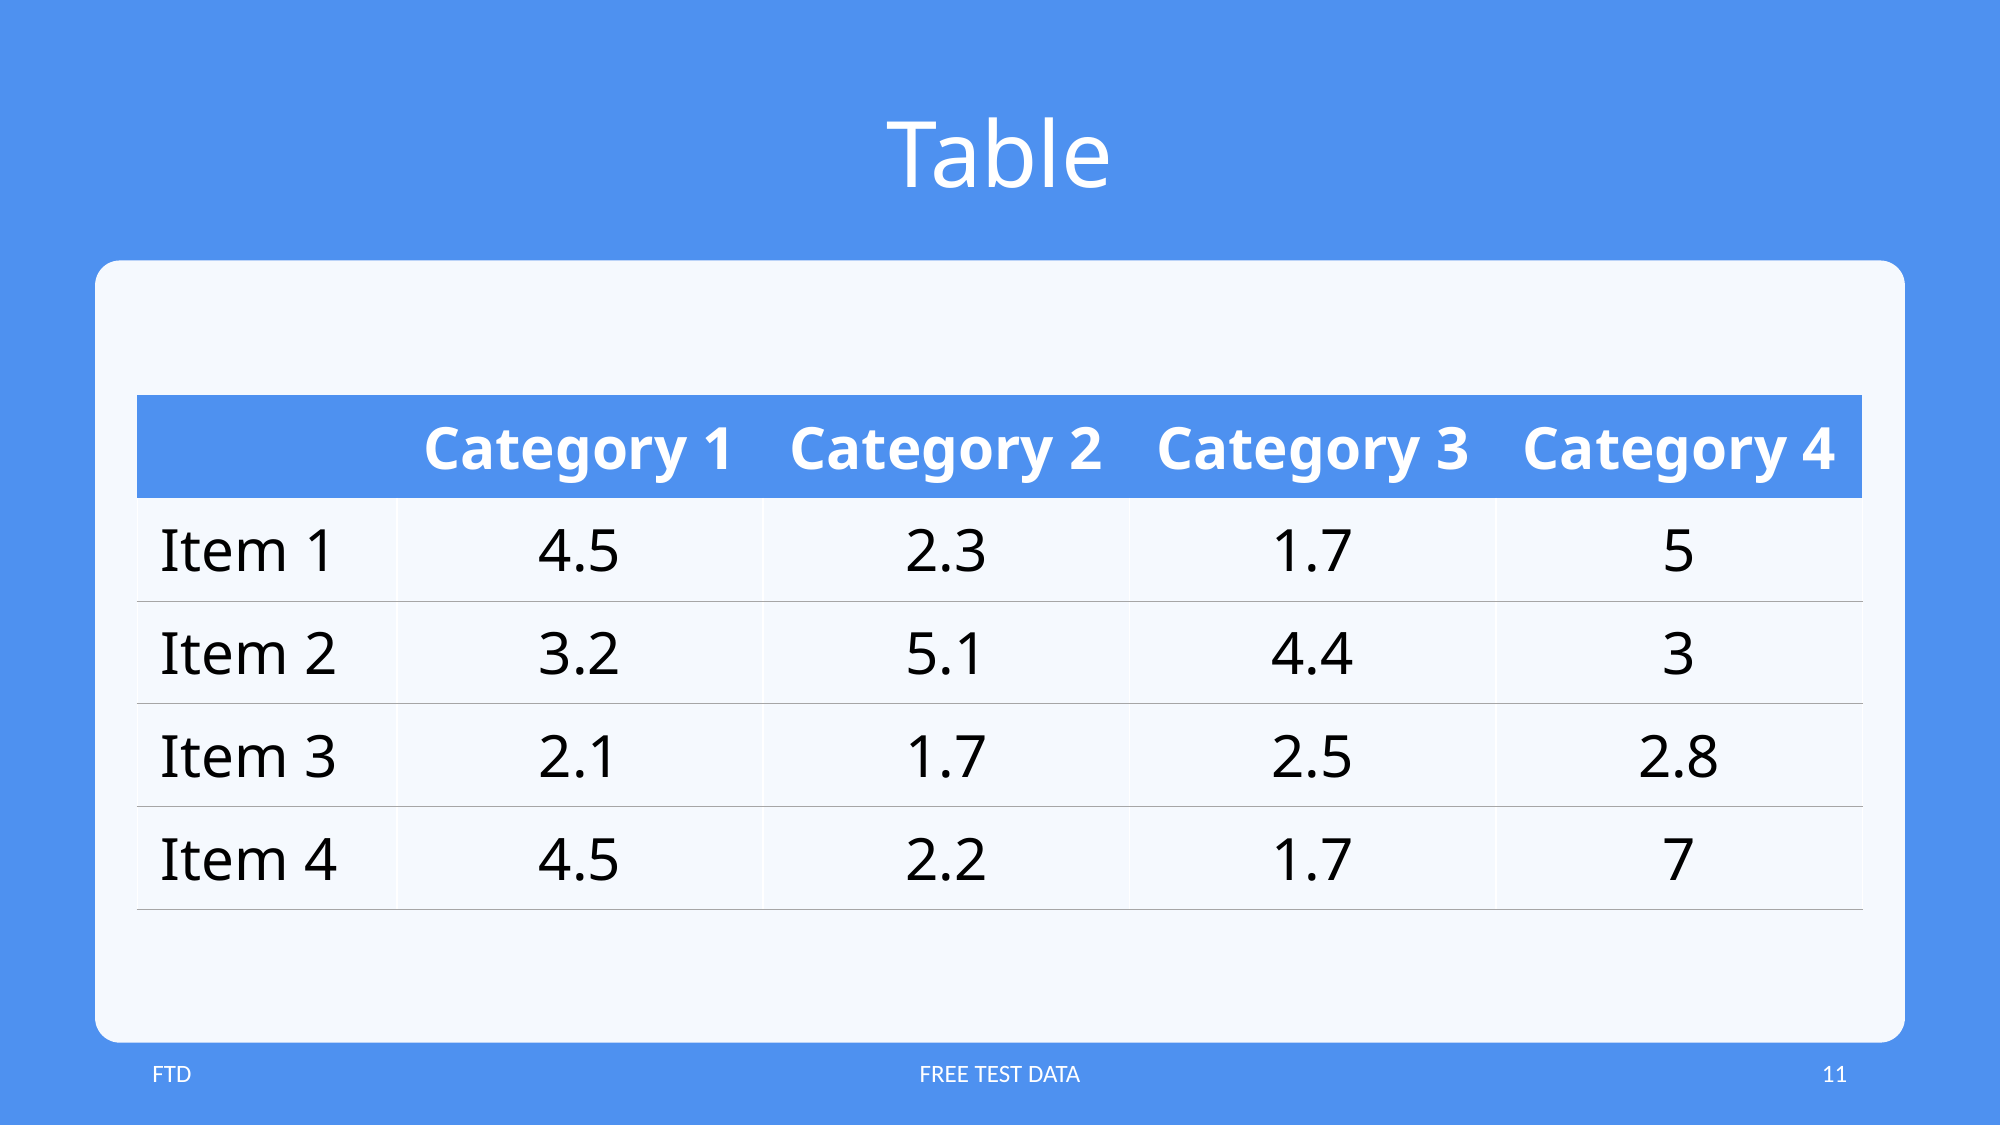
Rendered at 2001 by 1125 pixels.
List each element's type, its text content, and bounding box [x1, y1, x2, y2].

table_header Category 3 [1130, 395, 1496, 498]
table_cell 4.4 [1130, 602, 1495, 703]
table_cell Item 1 [138, 498, 396, 601]
table_cell 4.5 [398, 807, 762, 909]
table_header Category 1 [397, 395, 763, 498]
table_header Category 2 [763, 395, 1130, 498]
text_box [0, 0, 2000, 1125]
table_cell 1.7 [764, 704, 1129, 806]
table_cell 5 [1497, 498, 1862, 601]
table_cell 5.1 [764, 602, 1129, 703]
table_cell 7 [1497, 807, 1862, 909]
table_cell Item 4 [138, 807, 396, 909]
title Table [137, 75, 1863, 241]
table_cell 2.1 [398, 704, 762, 806]
table_cell Item 3 [138, 704, 396, 806]
slide_number 11 [1412, 1042, 1863, 1103]
table_header [137, 395, 397, 498]
table_cell 2.2 [764, 807, 1129, 909]
table_cell 2.3 [764, 498, 1129, 601]
table_cell 3.2 [398, 602, 762, 703]
slide_number FTD [137, 1042, 588, 1103]
table_cell Item 2 [138, 602, 396, 703]
table_cell 2.8 [1497, 704, 1862, 806]
footer FREE TEST DATA [662, 1042, 1338, 1103]
table_cell 3 [1497, 602, 1862, 703]
table_cell 2.5 [1130, 704, 1495, 806]
table_cell 1.7 [1130, 807, 1495, 909]
table_cell 4.5 [398, 498, 762, 601]
table_header Category 4 [1496, 395, 1862, 498]
table_cell 1.7 [1130, 498, 1495, 601]
text_box [94, 259, 1906, 1044]
